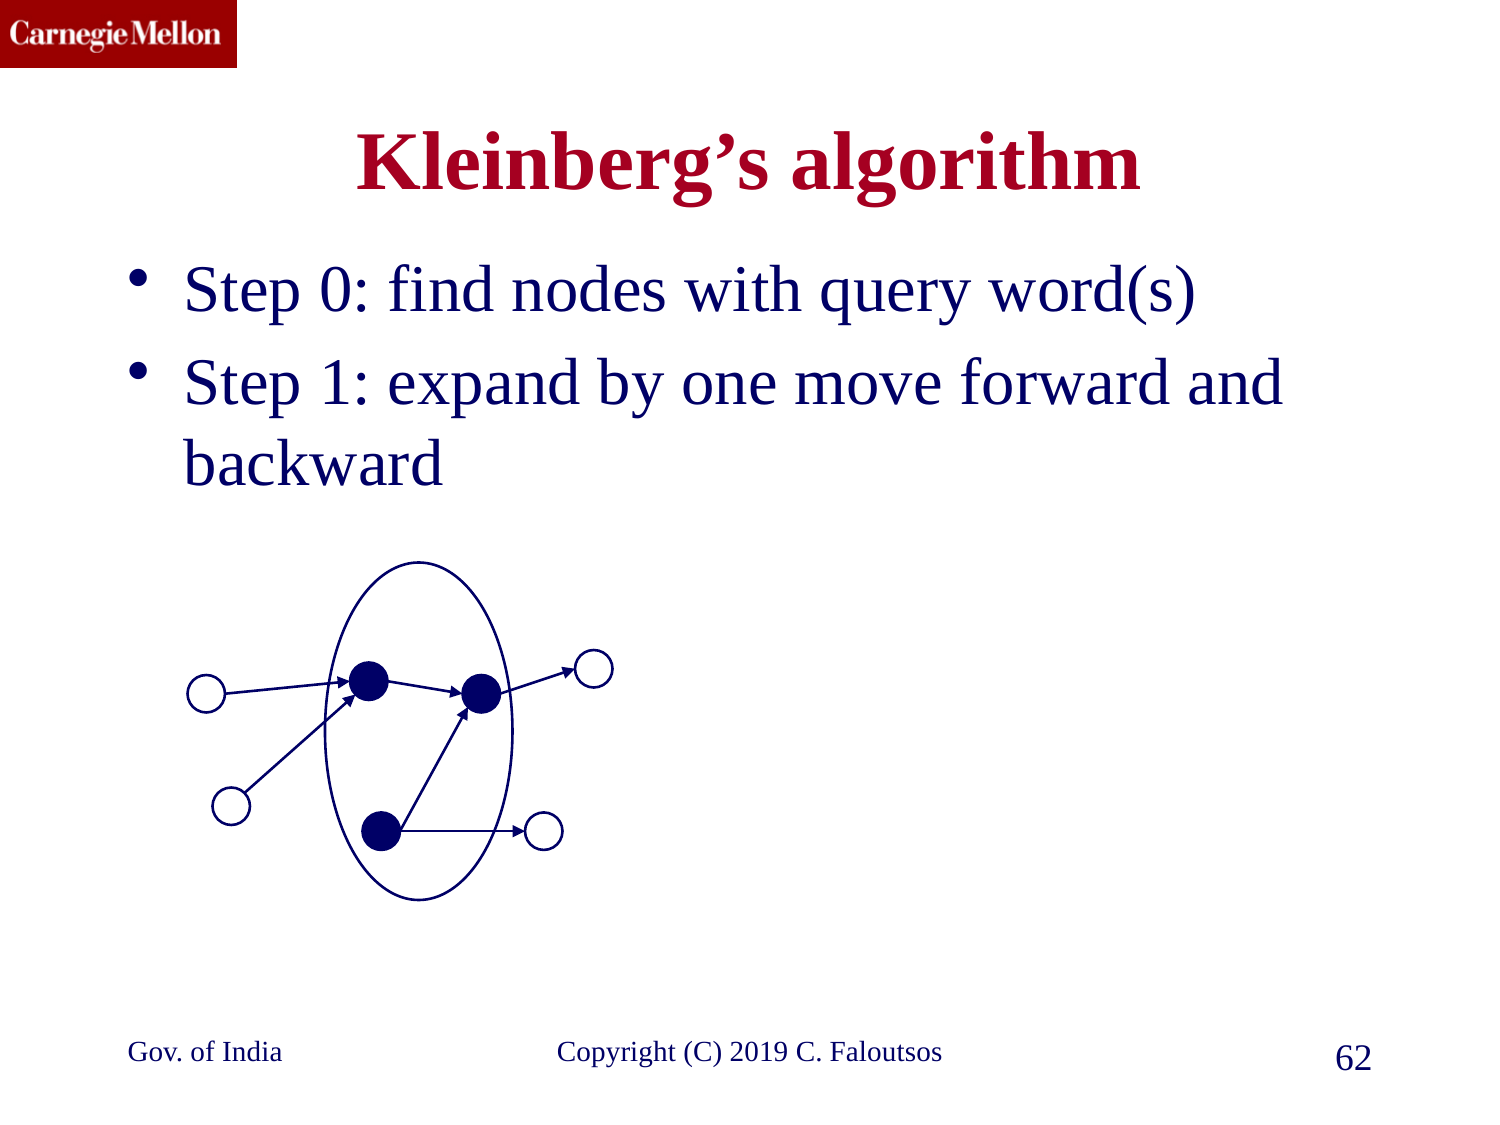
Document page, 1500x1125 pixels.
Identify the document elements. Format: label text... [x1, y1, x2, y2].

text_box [401, 708, 469, 830]
footer Copyright (C) 2019 C. Faloutsos [512, 1024, 988, 1101]
text_box [525, 812, 563, 850]
text_box [187, 675, 224, 713]
slide_number 62 [1074, 1024, 1388, 1101]
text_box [226, 680, 349, 694]
text_box [575, 650, 613, 688]
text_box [388, 680, 462, 694]
title Kleinberg’s algorithm [112, 99, 1388, 213]
slide_number Gov. of India [112, 1024, 426, 1101]
slide_number P2-104 [397, 709, 493, 839]
text_box [212, 787, 250, 826]
picture [0, 0, 237, 68]
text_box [244, 695, 356, 792]
list Step 0: find nodes with query word(s) Step 1: expand by one move forward and backward [112, 237, 1388, 1001]
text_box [500, 668, 574, 694]
text_box [329, 562, 513, 901]
